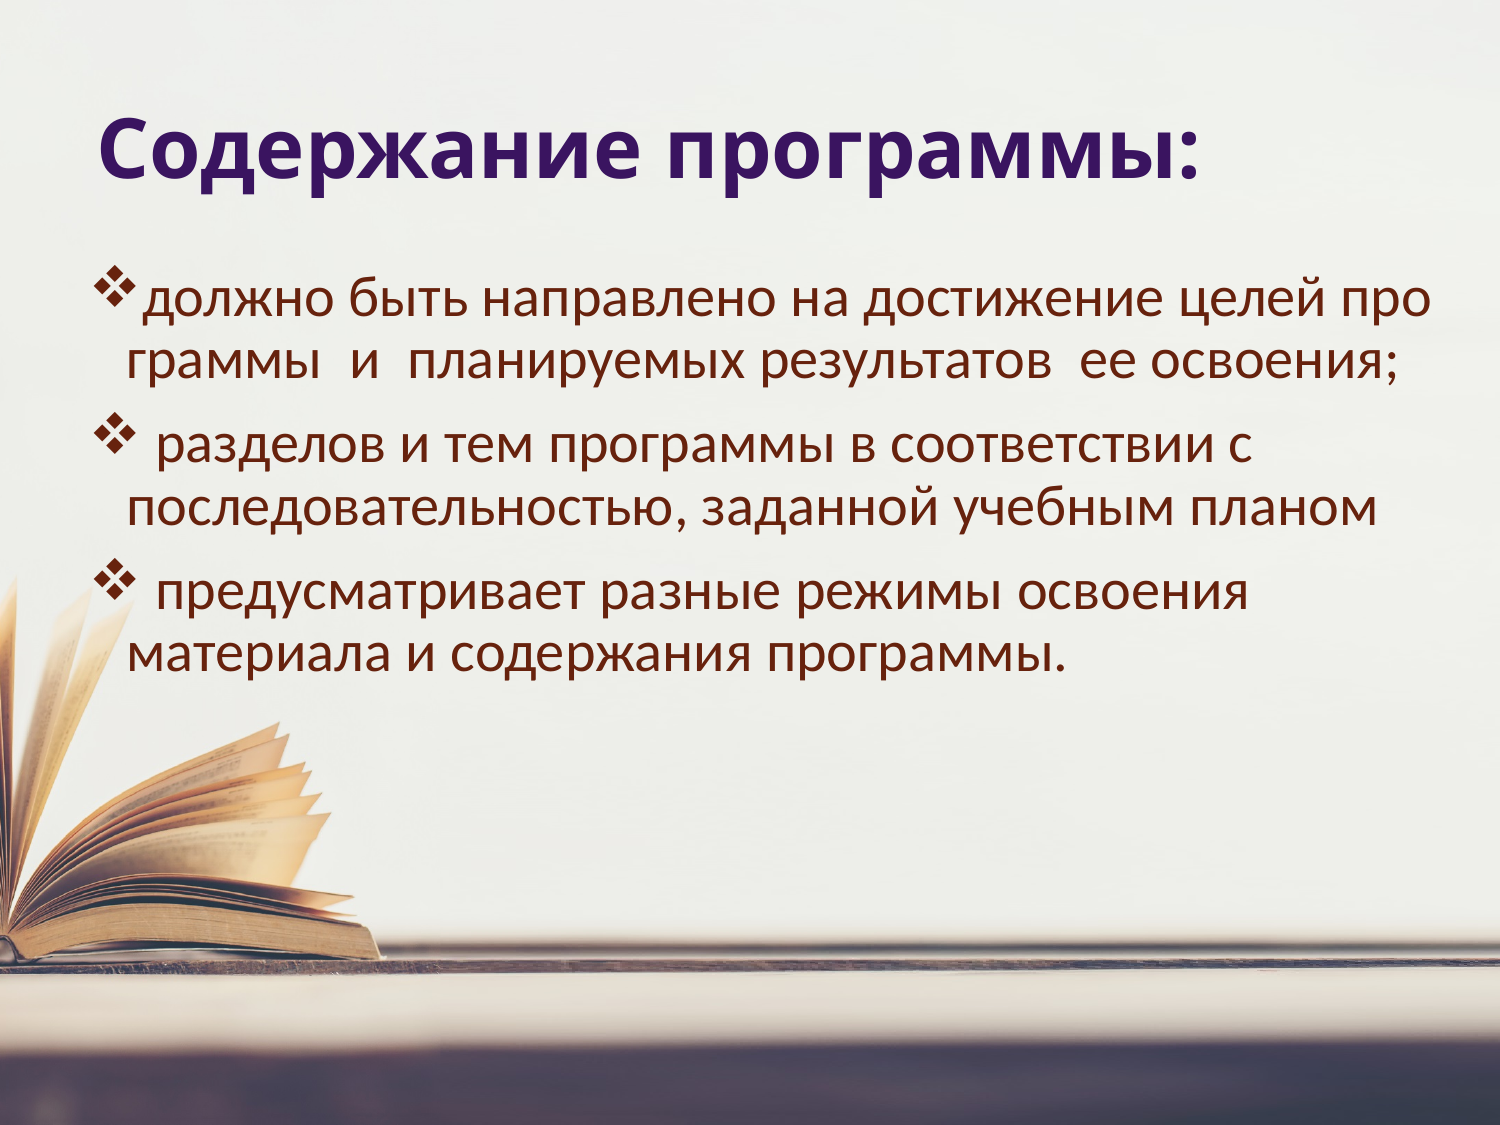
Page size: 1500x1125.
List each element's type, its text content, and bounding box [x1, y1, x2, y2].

list должно быть направлено на достижение целей программы и планируемых результатов ее освоения; разделов и тем программы в соответствии с последовательностью, заданной учебным планом предусматривает разные режимы освоения материала и содержания программы. [73, 258, 1452, 873]
title Содержание программы: [81, 65, 1391, 238]
picture [0, 0, 1500, 1125]
